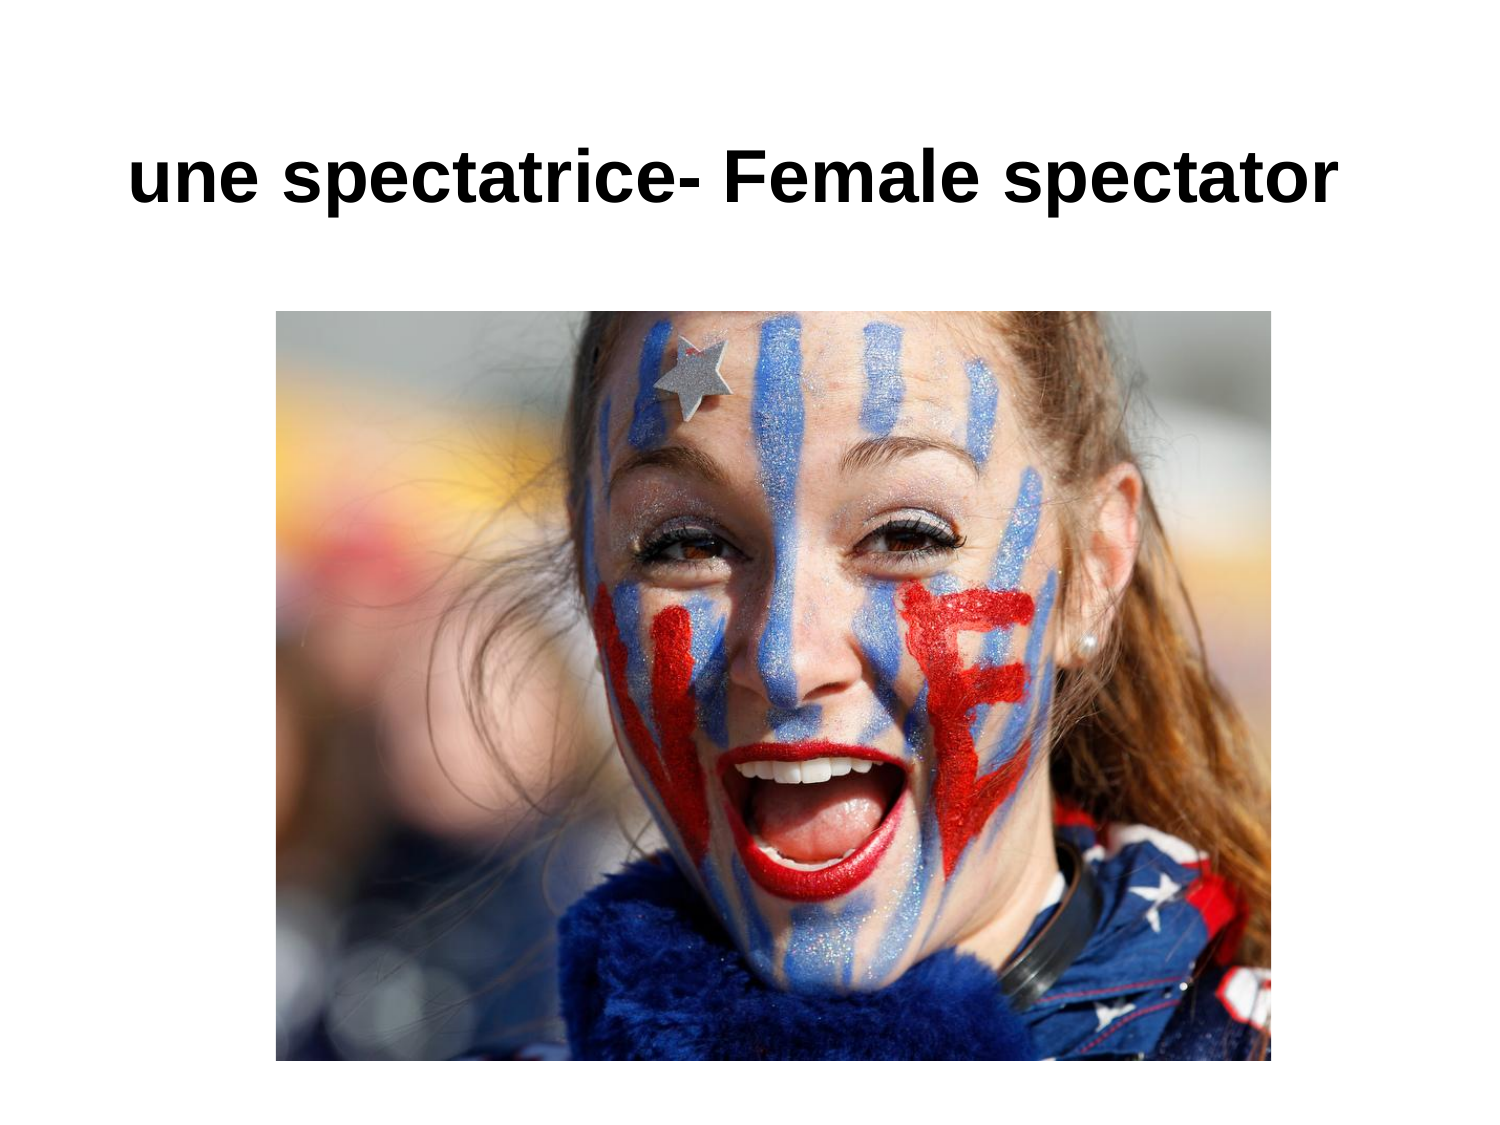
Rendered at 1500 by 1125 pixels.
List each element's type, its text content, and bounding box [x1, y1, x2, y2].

title une spectatrice- Female spectator [75, 14, 1425, 233]
text_box [275, 311, 1272, 1061]
